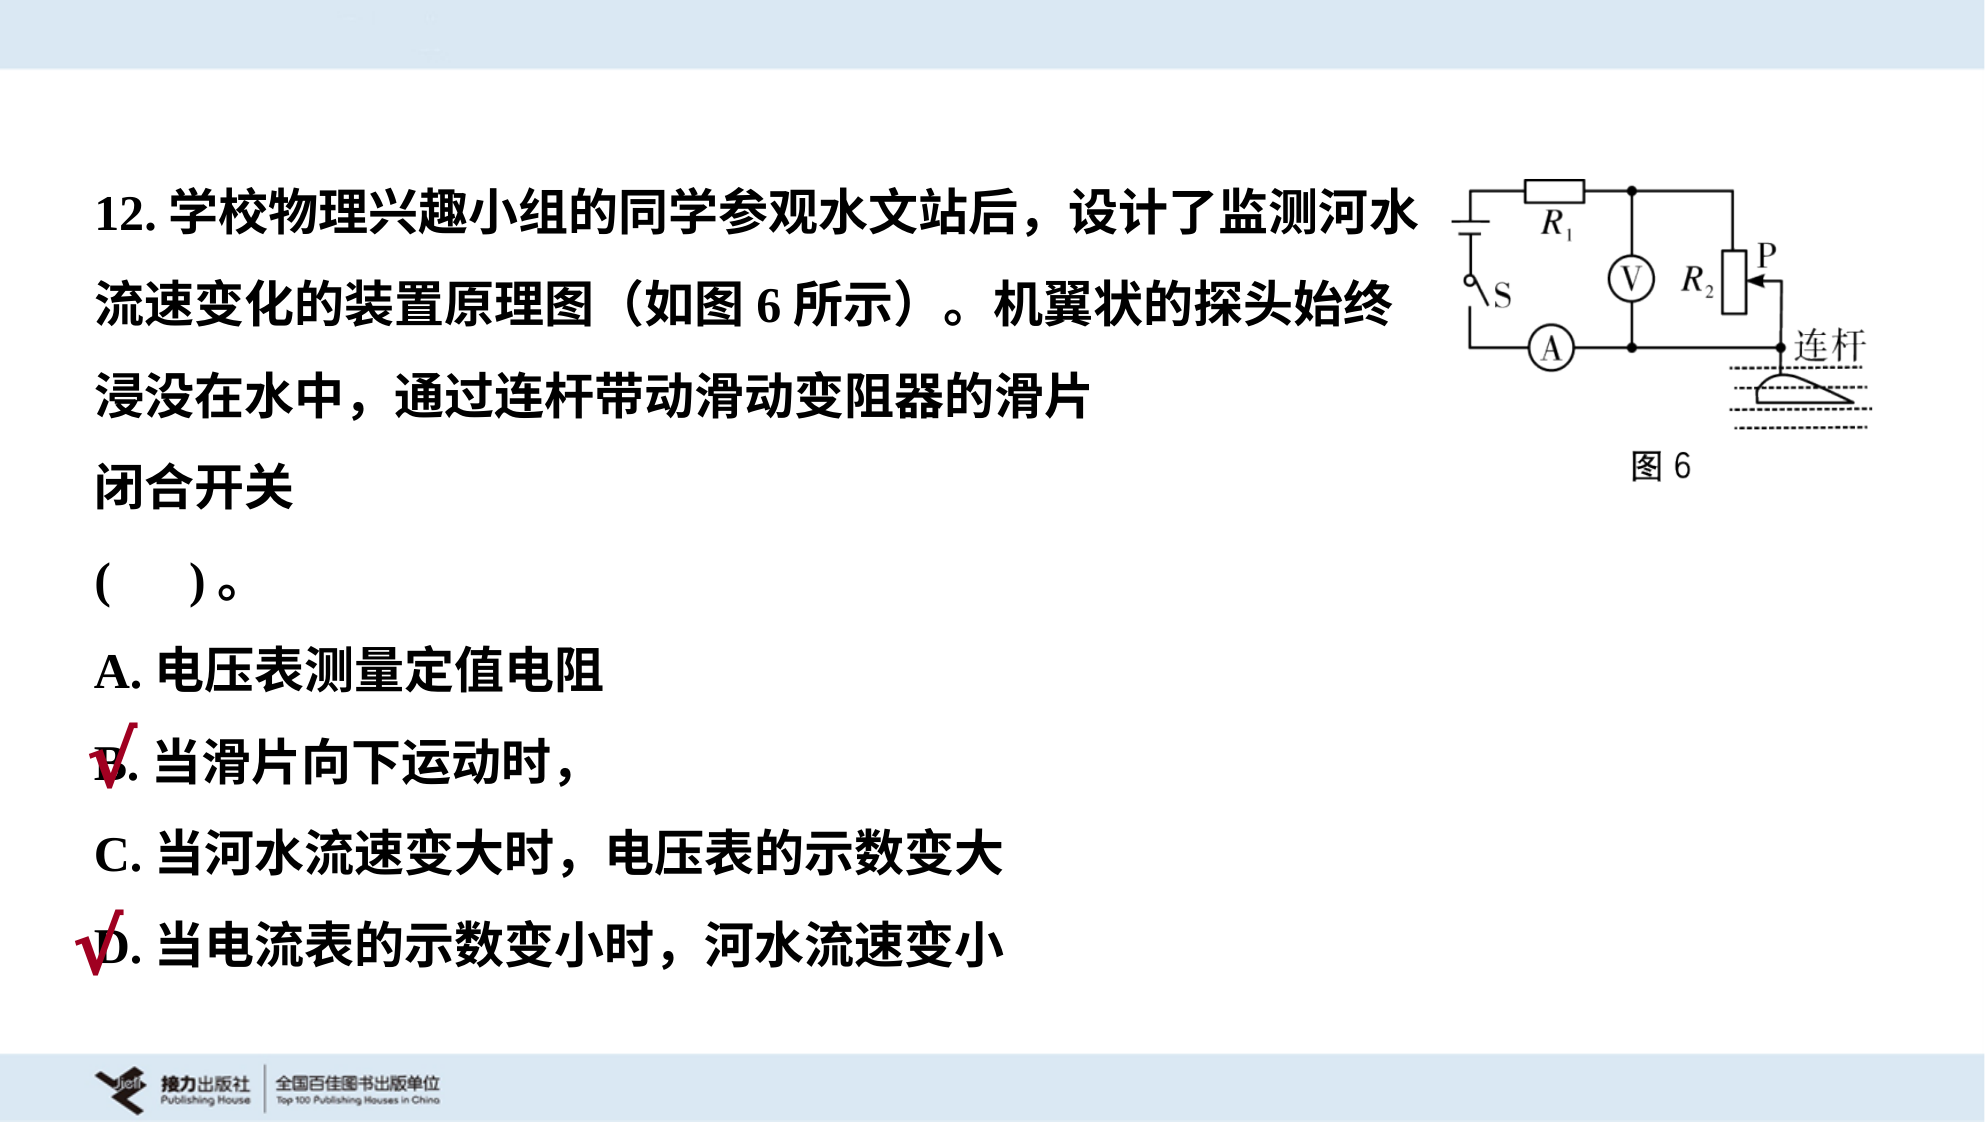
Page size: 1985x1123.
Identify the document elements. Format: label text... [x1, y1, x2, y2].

text_box √ [86, 709, 138, 803]
text_box √ [72, 897, 208, 990]
picture [0, 0, 1985, 1122]
